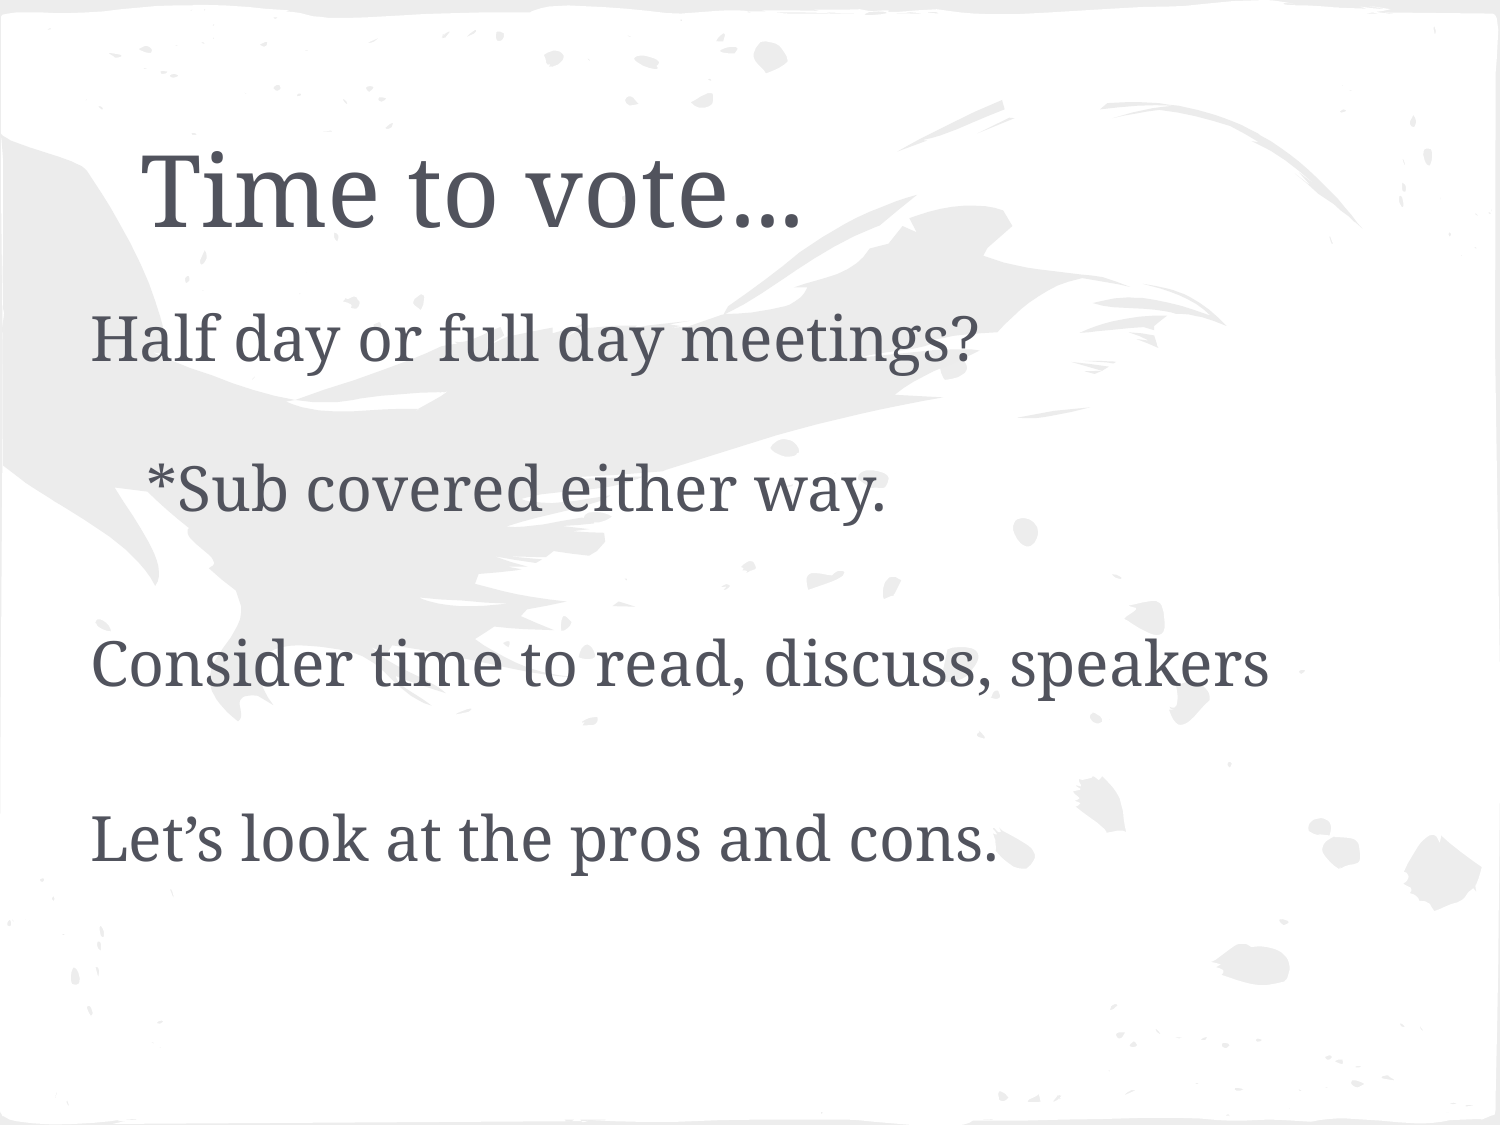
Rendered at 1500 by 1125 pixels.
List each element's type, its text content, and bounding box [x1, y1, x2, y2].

title Time to vote... [75, 34, 1425, 263]
list Half day or full day meetings? *Sub covered either way. Consider time to read, discuss, speakers Let’s look at the pros and cons. [75, 283, 1425, 1078]
